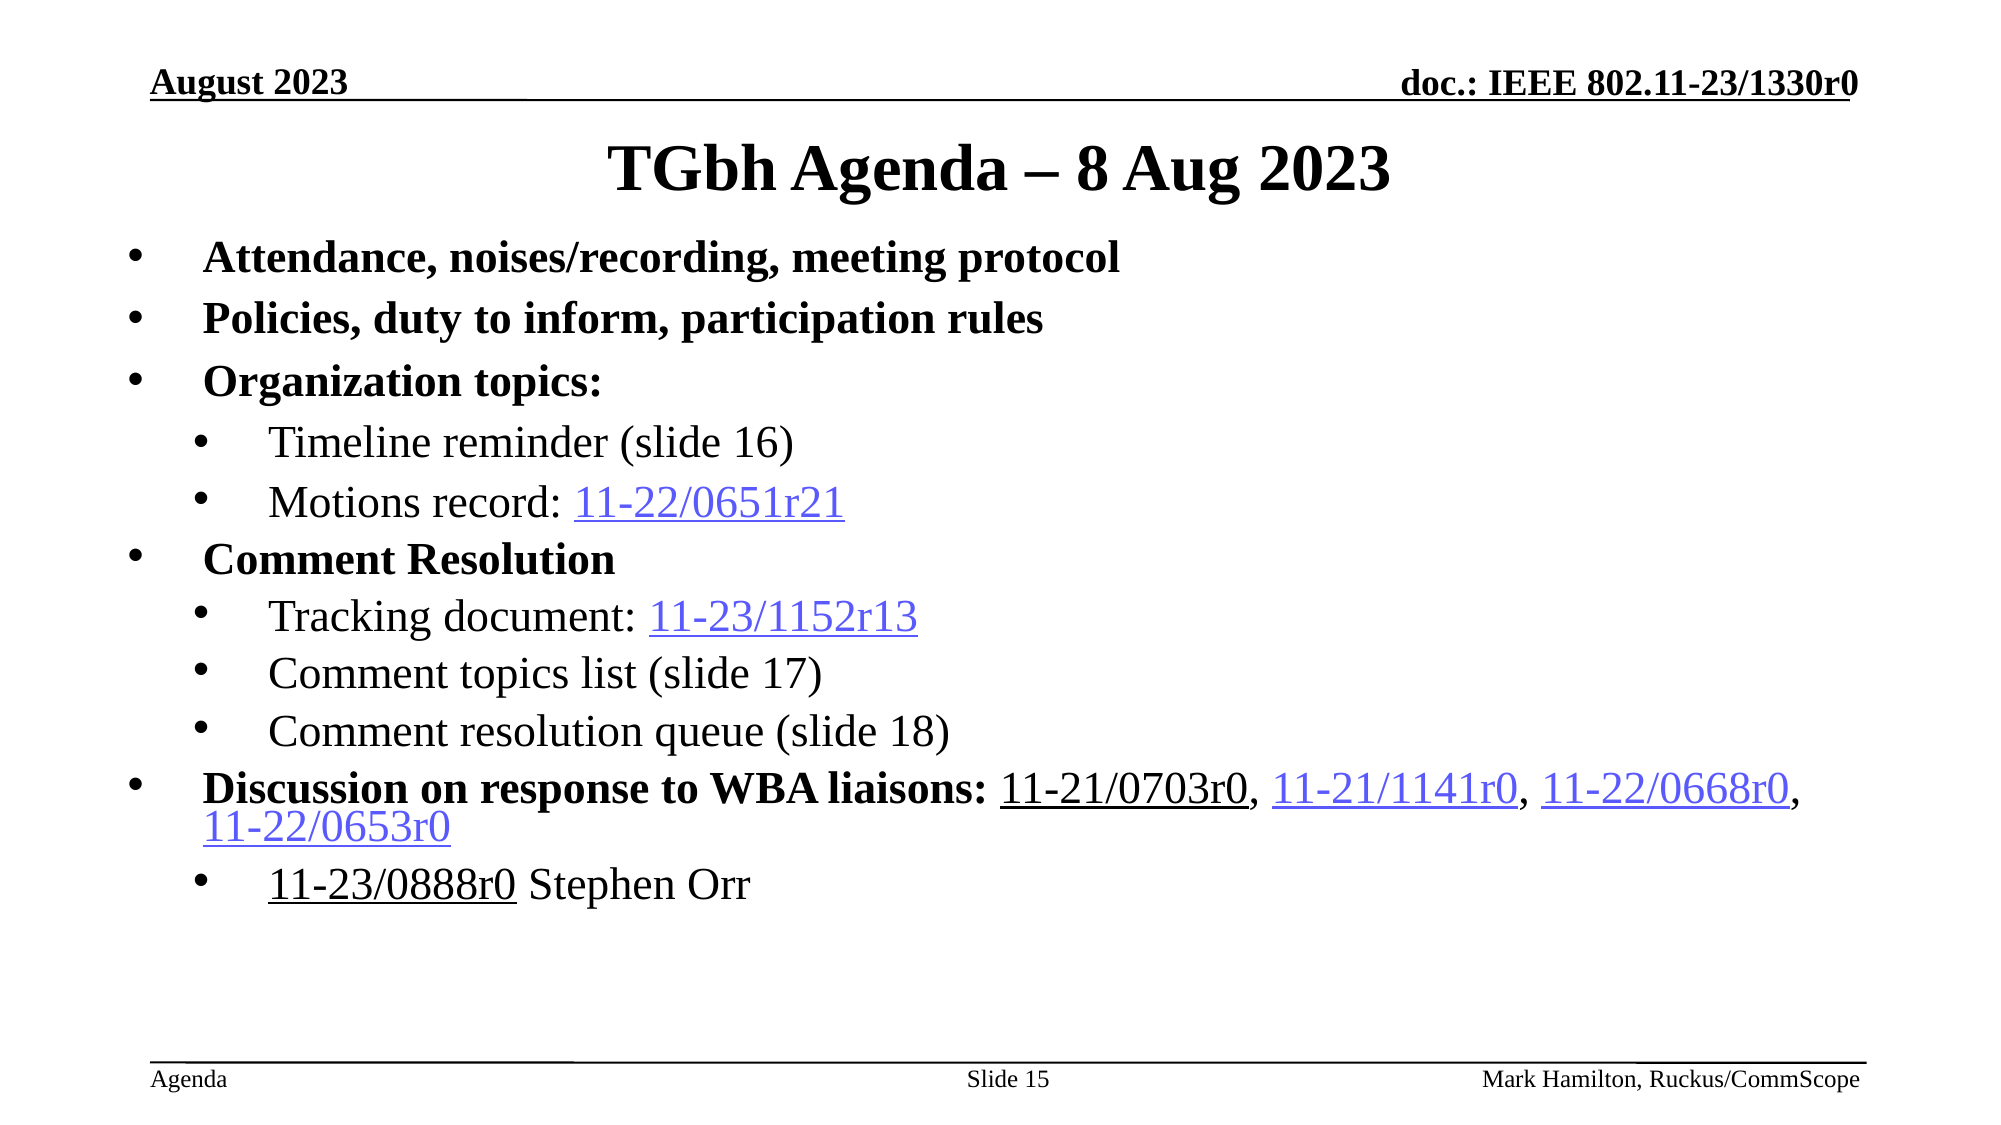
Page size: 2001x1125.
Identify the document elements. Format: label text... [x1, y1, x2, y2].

title TGbh Agenda – 8 Aug 2023 [149, 124, 1850, 204]
slide_number Slide 15 [950, 1061, 1067, 1123]
list Attendance, noises/recording, meeting protocol Policies, duty to inform, participation rules Organization topics: Timeline reminder (slide 16) Motions record: 11-22/0651r21 Comment Resolution Tracking document: 11-23/1152r13 Comment topics list (slide 17) Comment resolution queue (slide 18) Discussion on response to WBA liaisons: 11-21/0703r0, 11-21/1141r0, 11-22/0668r0, 11-22/0653r0 11-23/0888r0 Stephen Orr [112, 224, 1926, 1050]
